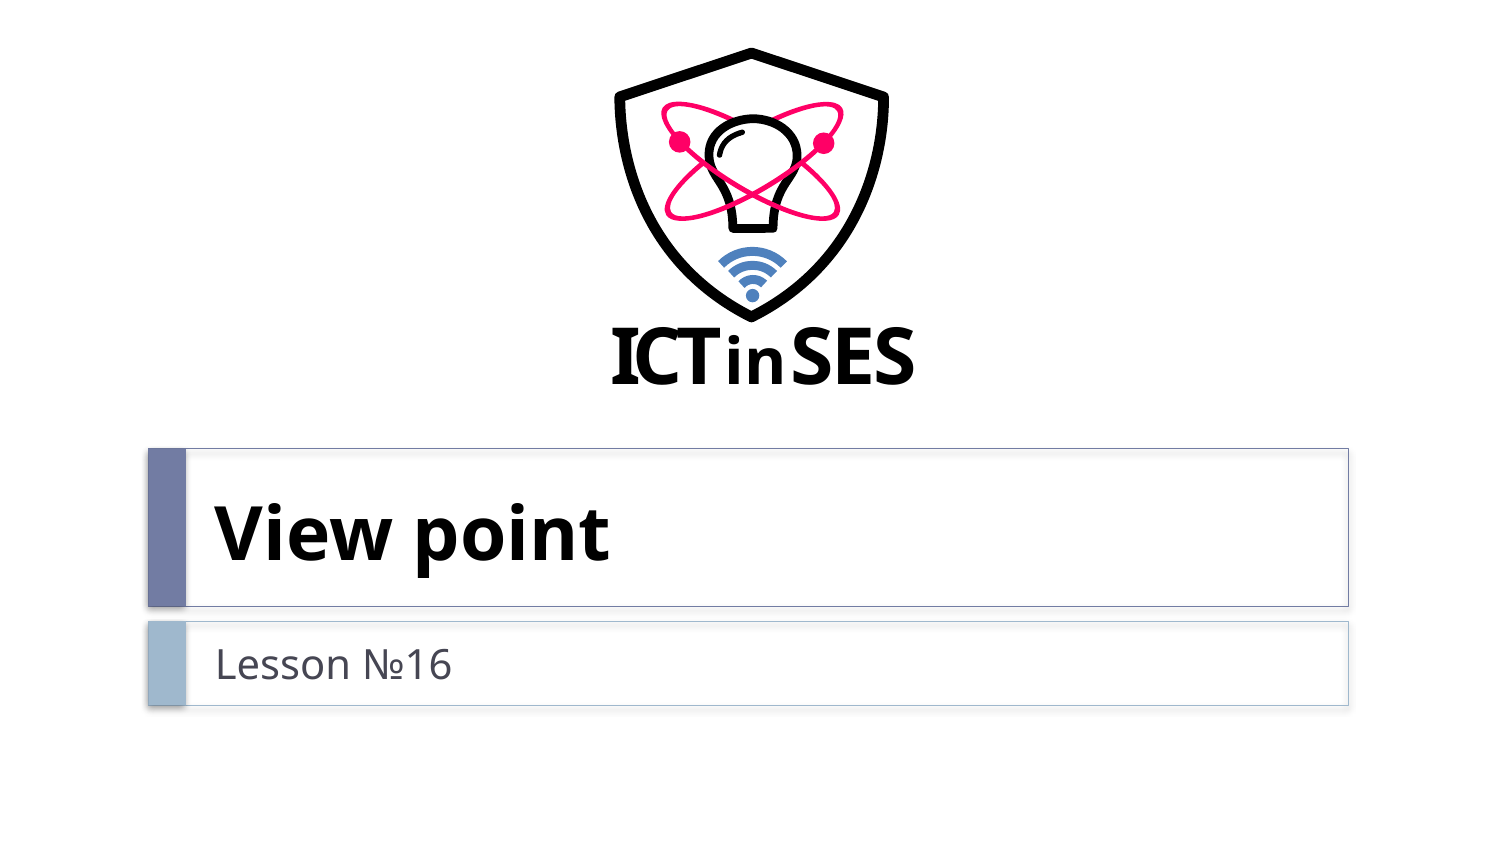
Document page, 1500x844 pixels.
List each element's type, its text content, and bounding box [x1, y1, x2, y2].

title View point [200, 478, 1325, 600]
subtitle Lesson №16 [200, 630, 1325, 697]
